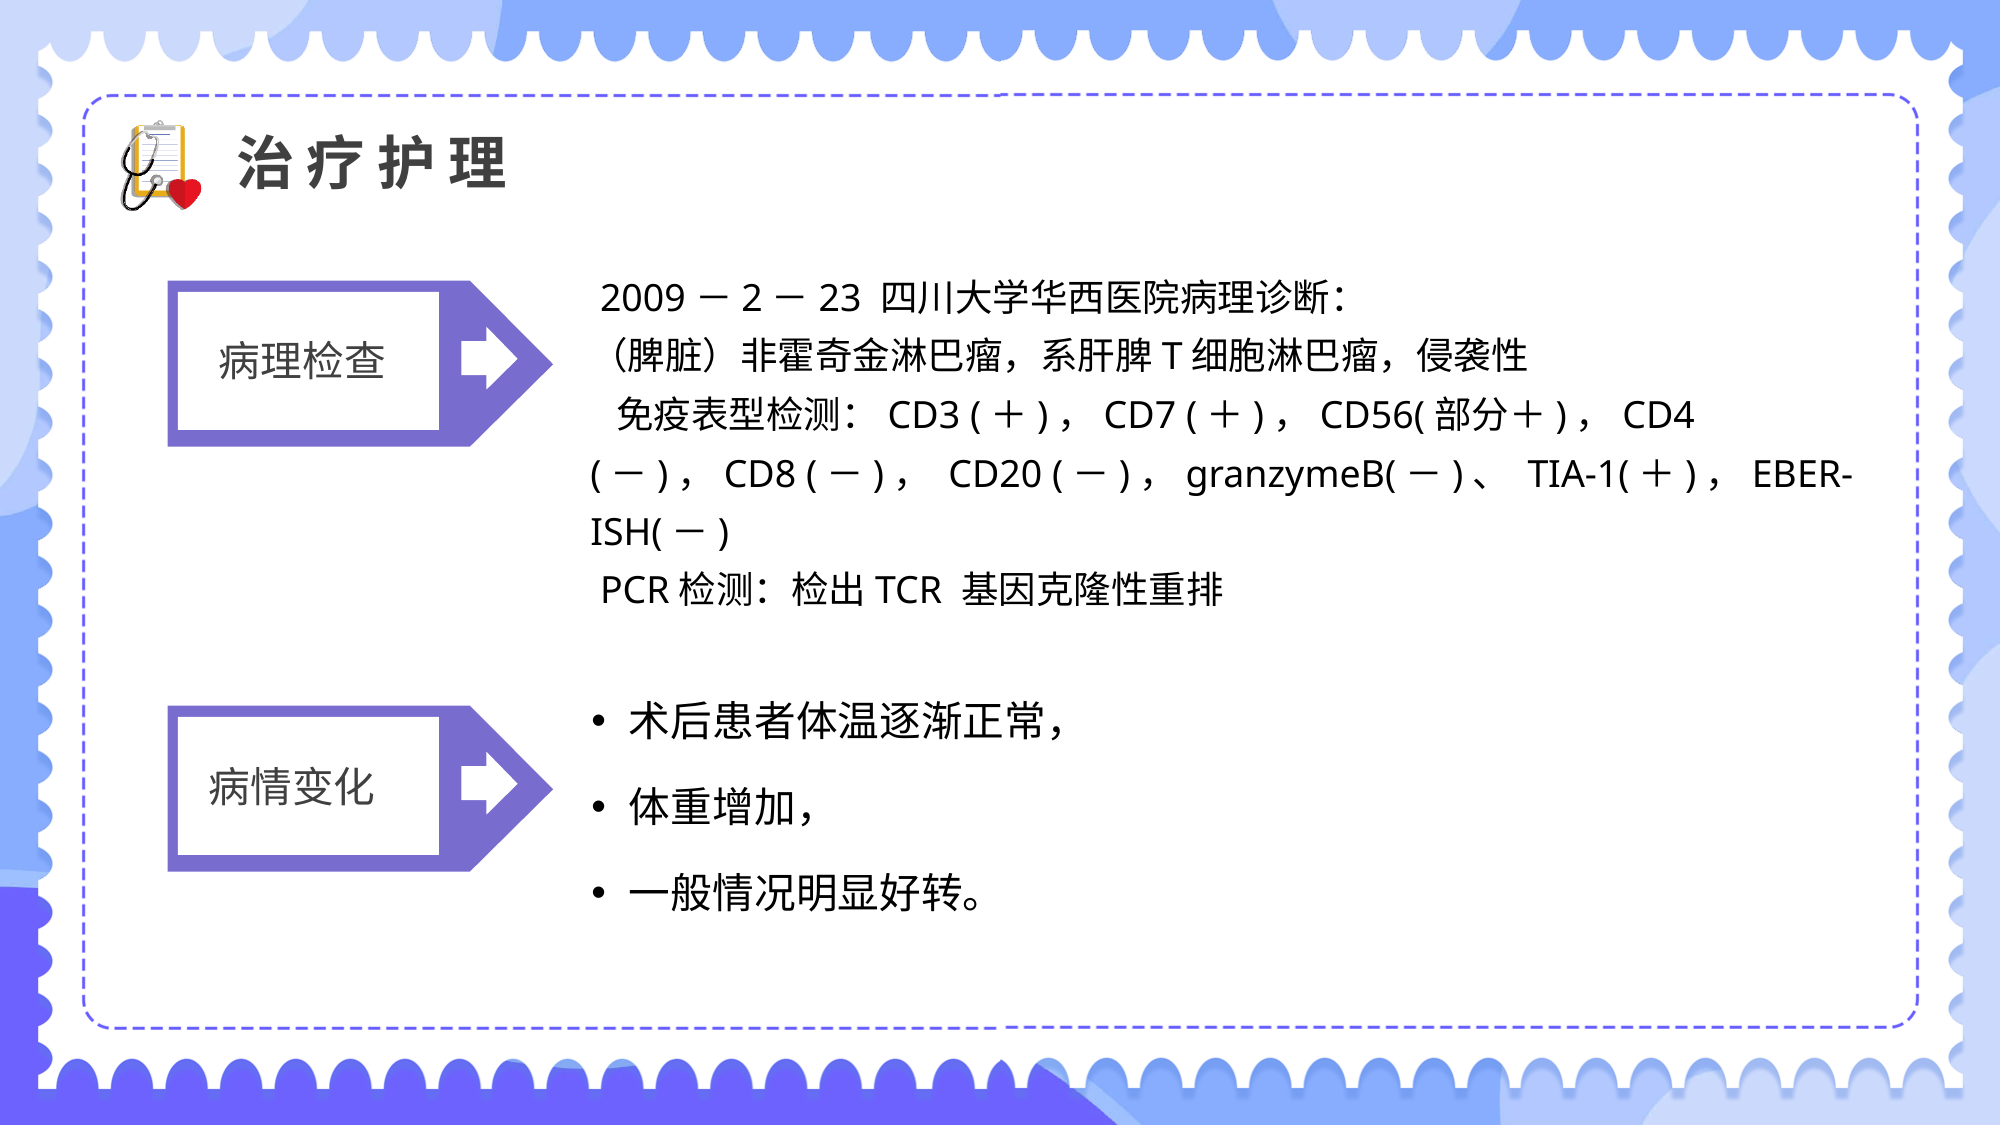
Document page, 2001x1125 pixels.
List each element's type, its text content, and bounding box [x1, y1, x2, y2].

text_box 术后患者体温逐渐正常， 体重增加， 一般情况明显好转。 [576, 672, 1236, 965]
list 2009－2－23 四川大学华西医院病理诊断： （脾脏）非霍奇金淋巴瘤，系肝脾T细胞淋巴瘤，侵袭性 免疫表型检测：CD3 (＋)，CD7 (＋)，CD56(部分＋)，CD4 (－)，CD8 (－)， CD20 (－)，granzymeB(－)、 TIA-1(＋)，EBER-ISH(－) PCR检测：检出TCR 基因克隆性重排 [575, 253, 1901, 613]
text_box [461, 326, 518, 390]
text_box 病情变化 [201, 753, 398, 819]
text_box [177, 291, 439, 430]
text_box [177, 716, 439, 855]
text_box 治疗护理 [221, 118, 522, 204]
picture [0, 0, 2000, 1125]
text_box 病理检查 [211, 326, 402, 392]
text_box [461, 751, 518, 815]
text_box [167, 280, 554, 447]
text_box [167, 705, 554, 872]
